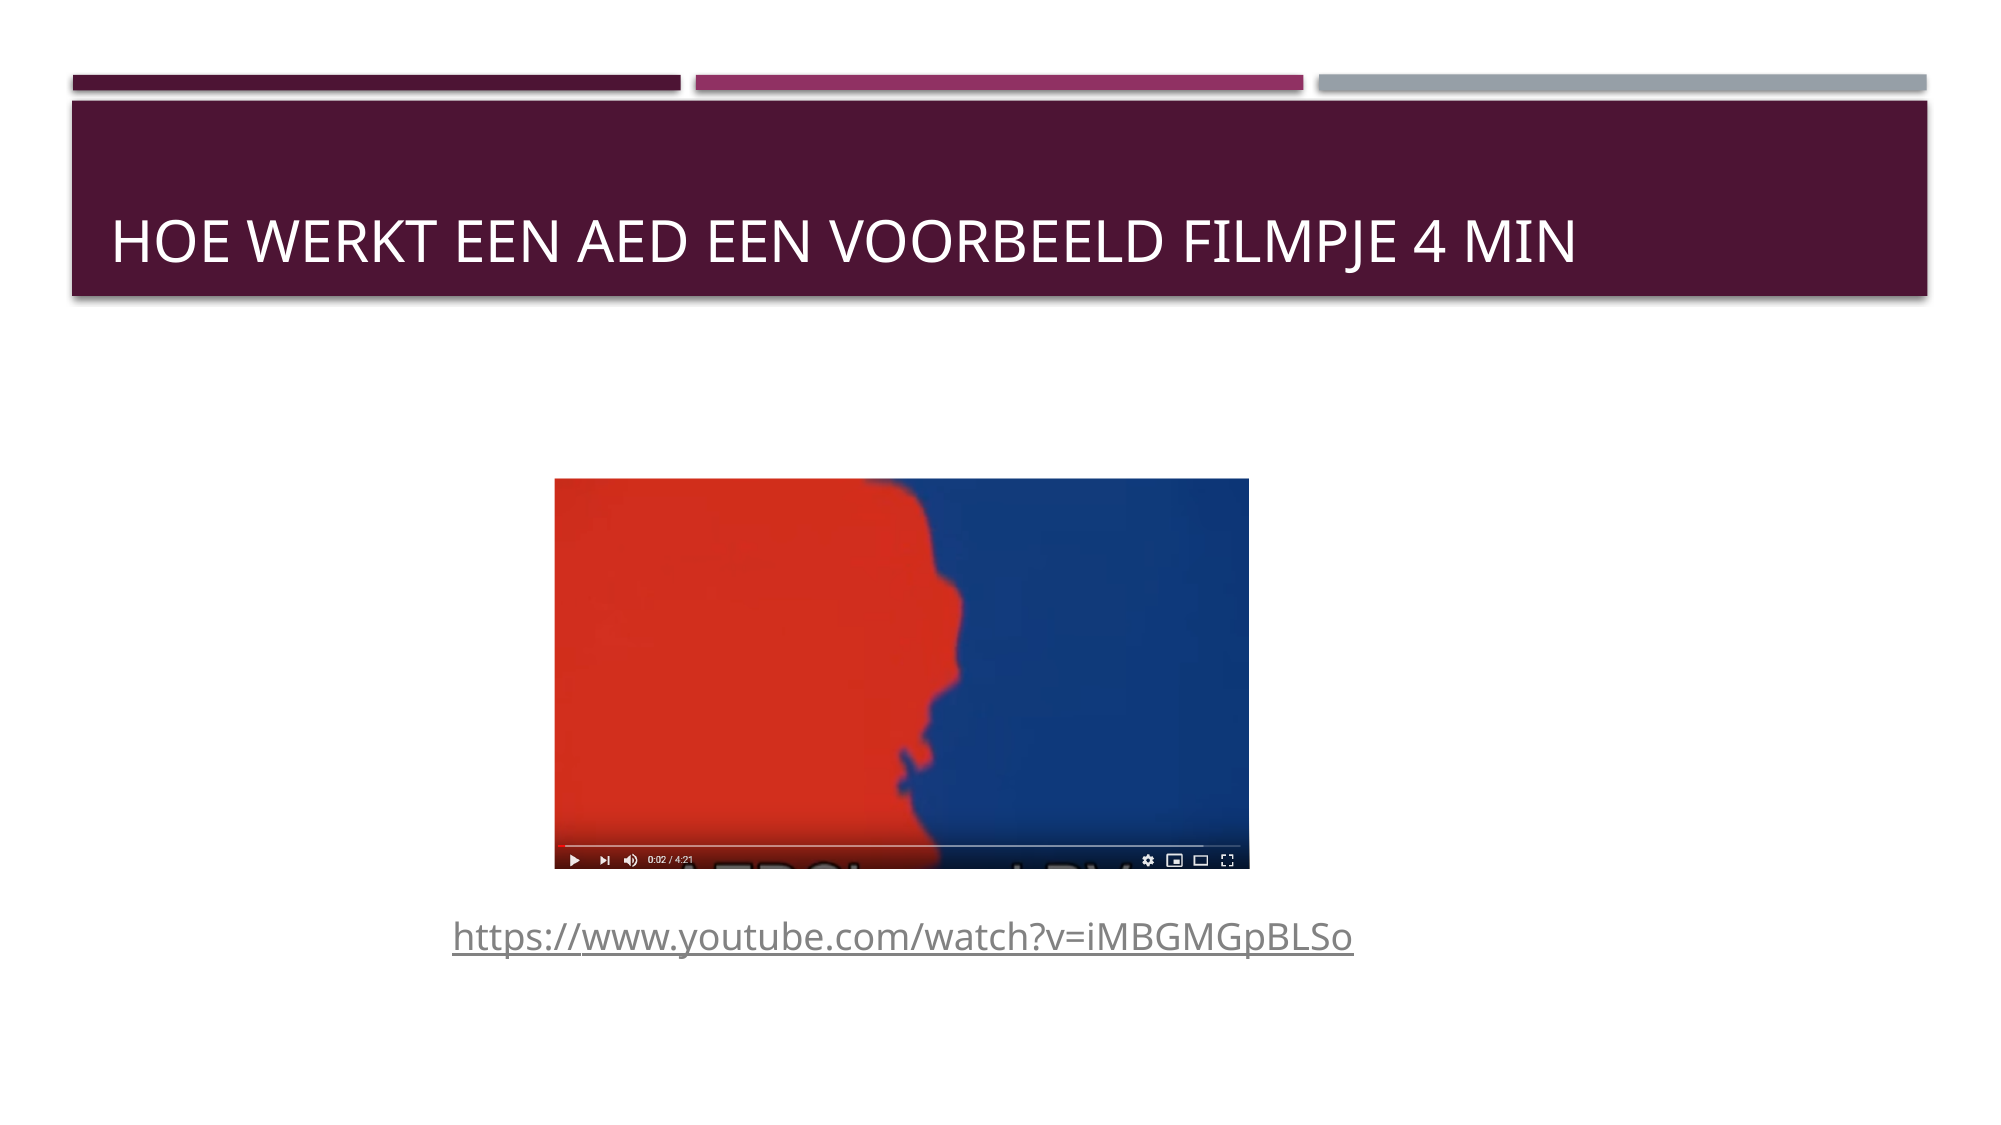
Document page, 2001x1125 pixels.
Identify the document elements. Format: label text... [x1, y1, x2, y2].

title Hoe werkt een AED een voorbeeld filmpje 4 min [95, 115, 1905, 282]
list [554, 469, 1253, 870]
text_box https://www.youtube.com/watch?v=iMBGMGpBLSo [437, 905, 1369, 1016]
